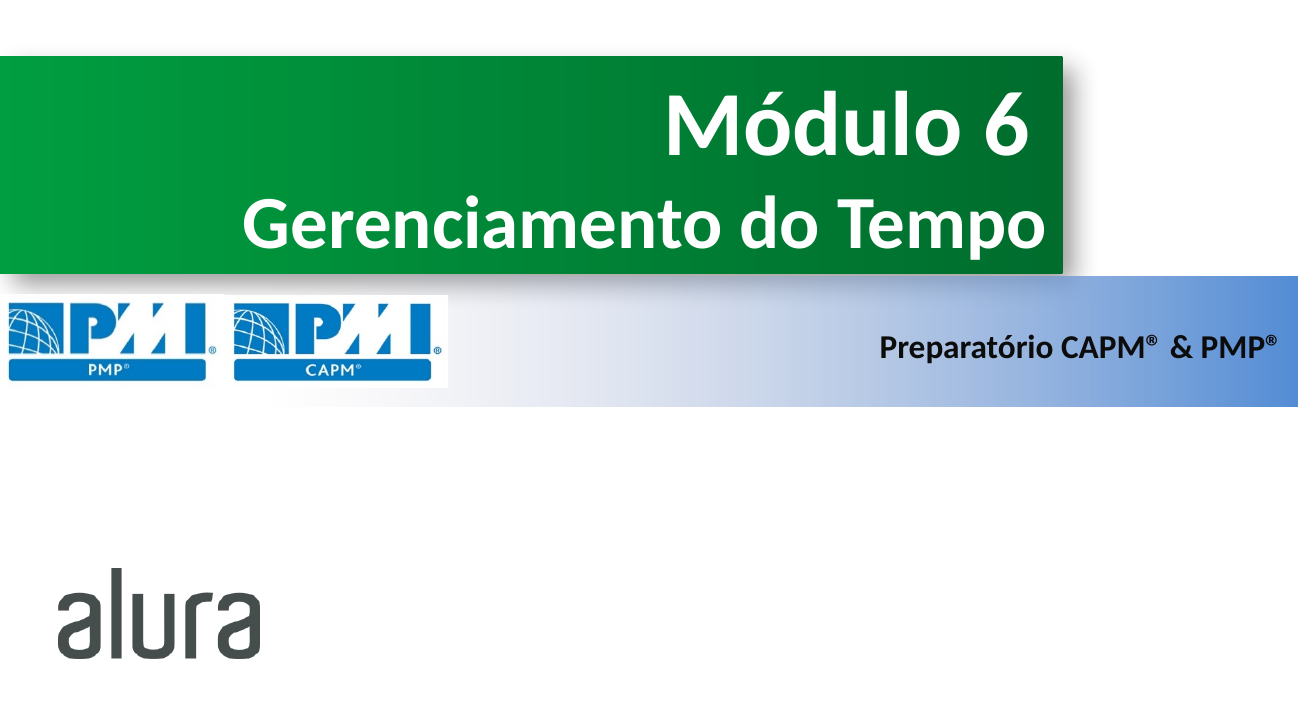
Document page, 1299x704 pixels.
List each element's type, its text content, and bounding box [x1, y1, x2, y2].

picture [58, 568, 260, 660]
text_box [0, 294, 449, 390]
text_box Módulo 6 Gerenciamento do Tempo [0, 56, 1063, 274]
text_box Preparatório CAPM® & PMP® [452, 317, 1298, 374]
text_box [270, 374, 1298, 407]
text_box [270, 276, 1298, 317]
